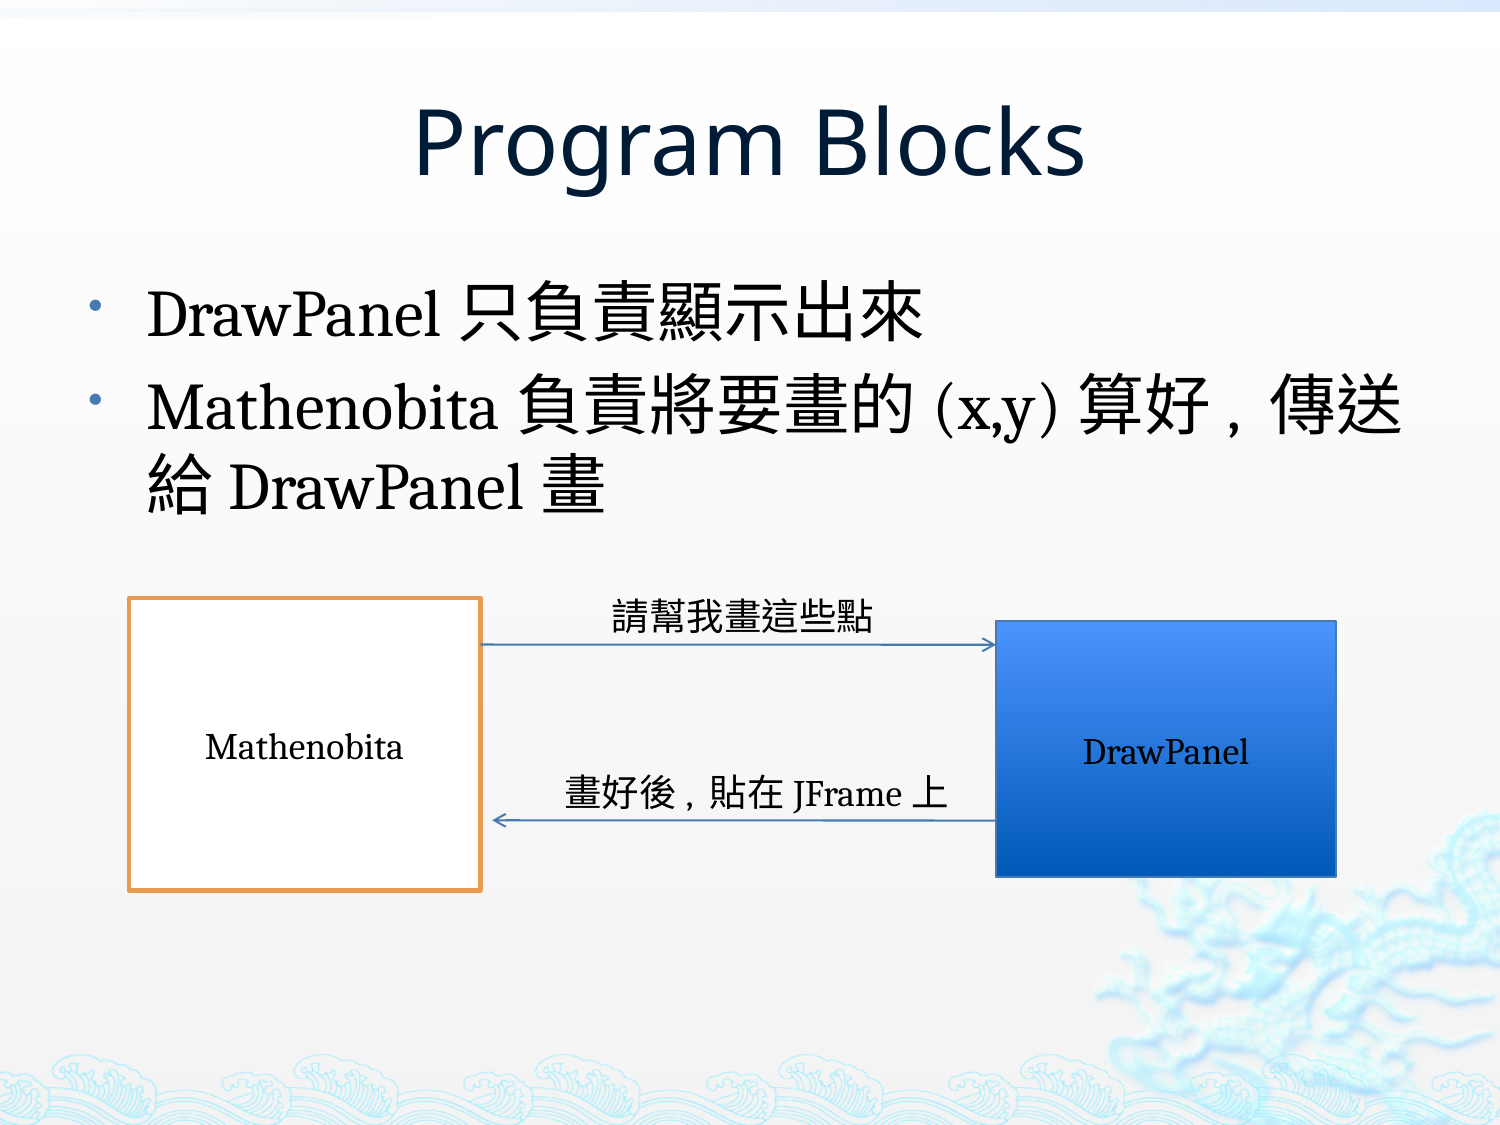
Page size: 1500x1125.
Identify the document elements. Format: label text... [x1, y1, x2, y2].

title Program Blocks [75, 45, 1425, 233]
text_box 請幫我畫這些點 [596, 585, 890, 643]
text_box 畫好後, 貼在JFrame上 [549, 761, 964, 819]
text_box Mathenobita [127, 596, 483, 893]
text_box DrawPanel [995, 620, 1337, 878]
list DrawPanel只負責顯示出來 Mathenobita負責將要畫的(x,y)算好, 傳送給DrawPanel畫 [75, 262, 1425, 1005]
